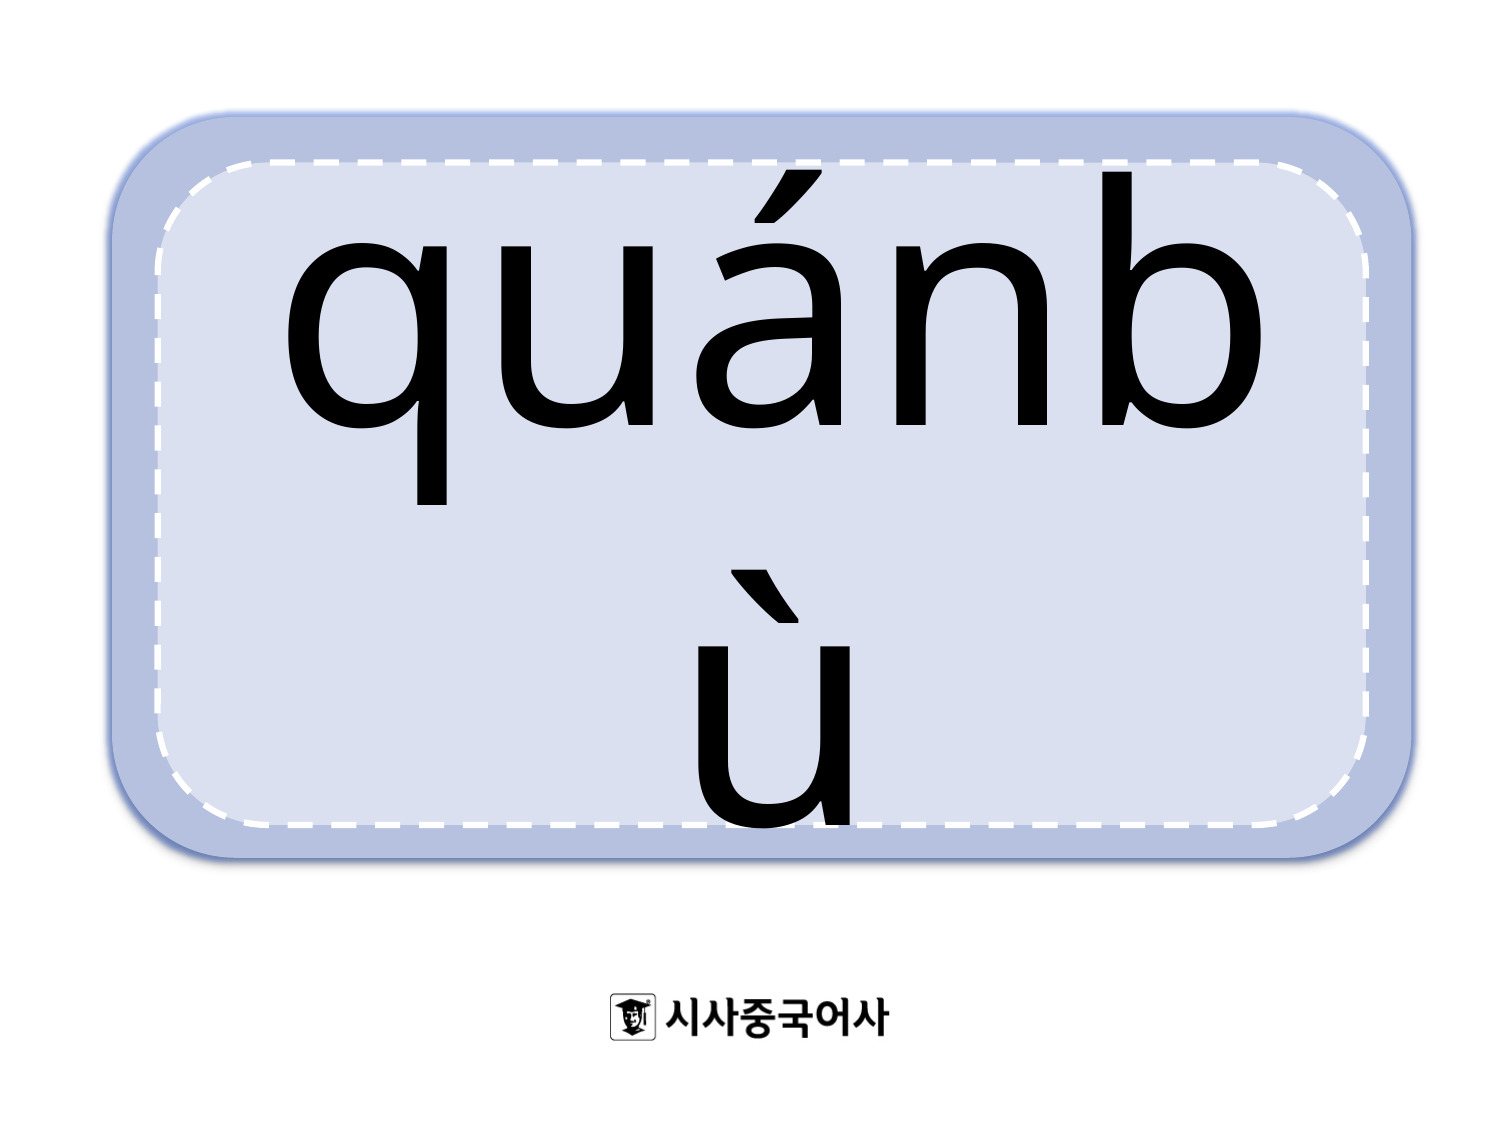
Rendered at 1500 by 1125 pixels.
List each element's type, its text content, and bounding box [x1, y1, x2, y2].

text_box quánbù [171, 160, 1380, 824]
picture [602, 987, 898, 1047]
